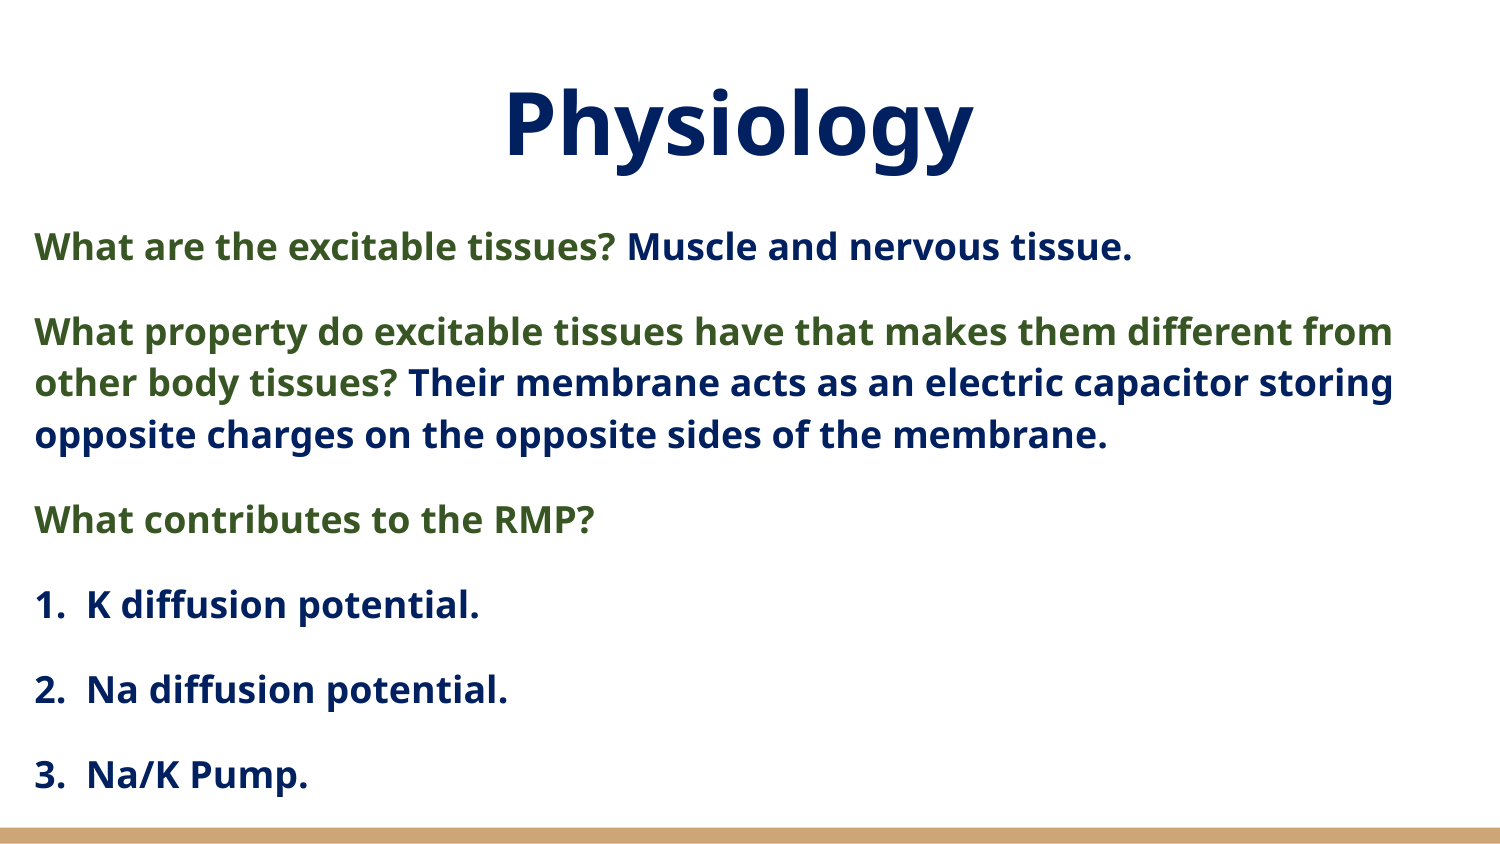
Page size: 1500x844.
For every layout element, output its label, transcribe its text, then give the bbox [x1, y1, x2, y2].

list What are the excitable tissues? Muscle and nervous tissue. What property do excitable tissues have that makes them different from other body tissues? Their membrane acts as an electric capacitor storing opposite charges on the opposite sides of the membrane. What contributes to the RMP? 1. K diffusion potential. 2. Na diffusion potential. 3. Na/K Pump. [19, 200, 1485, 819]
title Physiology [51, 51, 1449, 189]
